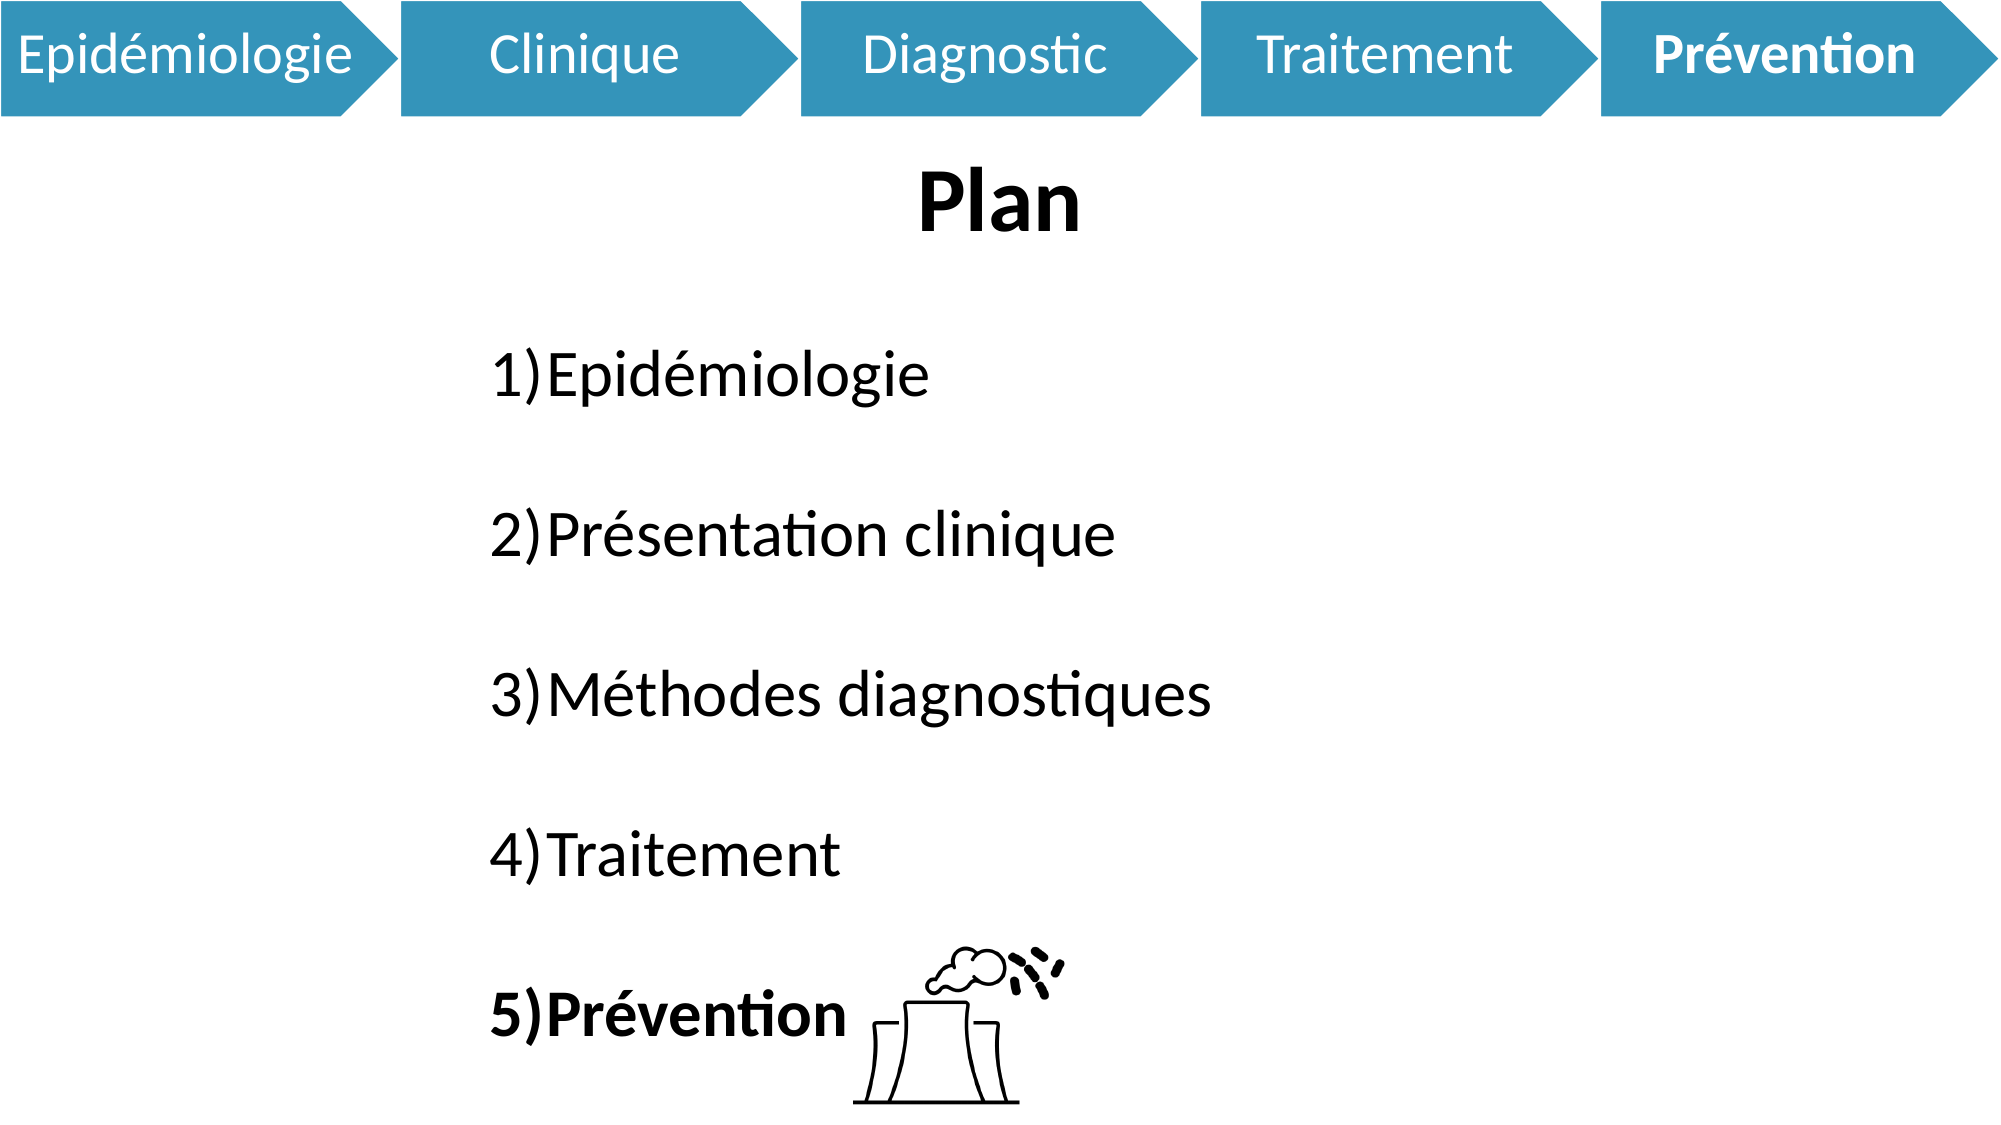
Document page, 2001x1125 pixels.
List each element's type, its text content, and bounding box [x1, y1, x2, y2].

text_box Plan Epidémiologie Présentation clinique Méthodes diagnostiques Traitement Prévention [474, 132, 1525, 1057]
picture [847, 939, 1071, 1117]
